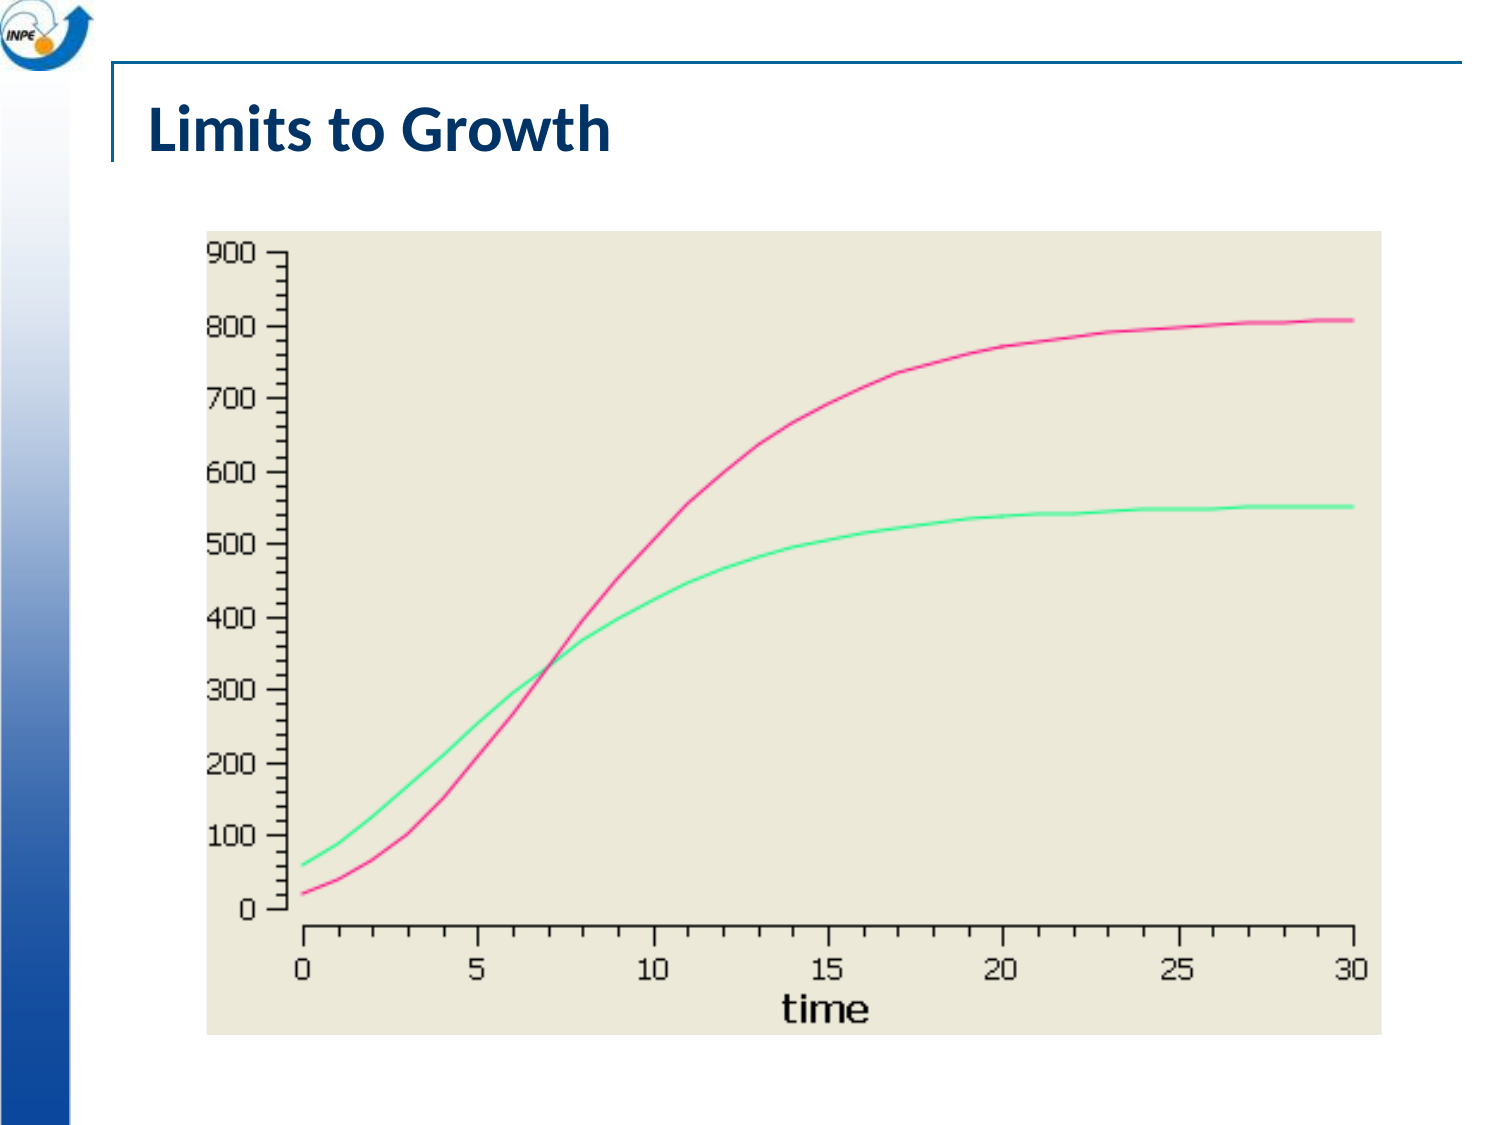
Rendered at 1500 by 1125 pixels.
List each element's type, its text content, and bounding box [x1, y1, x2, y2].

picture [0, 0, 94, 1125]
title Limits to Growth [133, 62, 1471, 188]
picture [206, 231, 1382, 1036]
